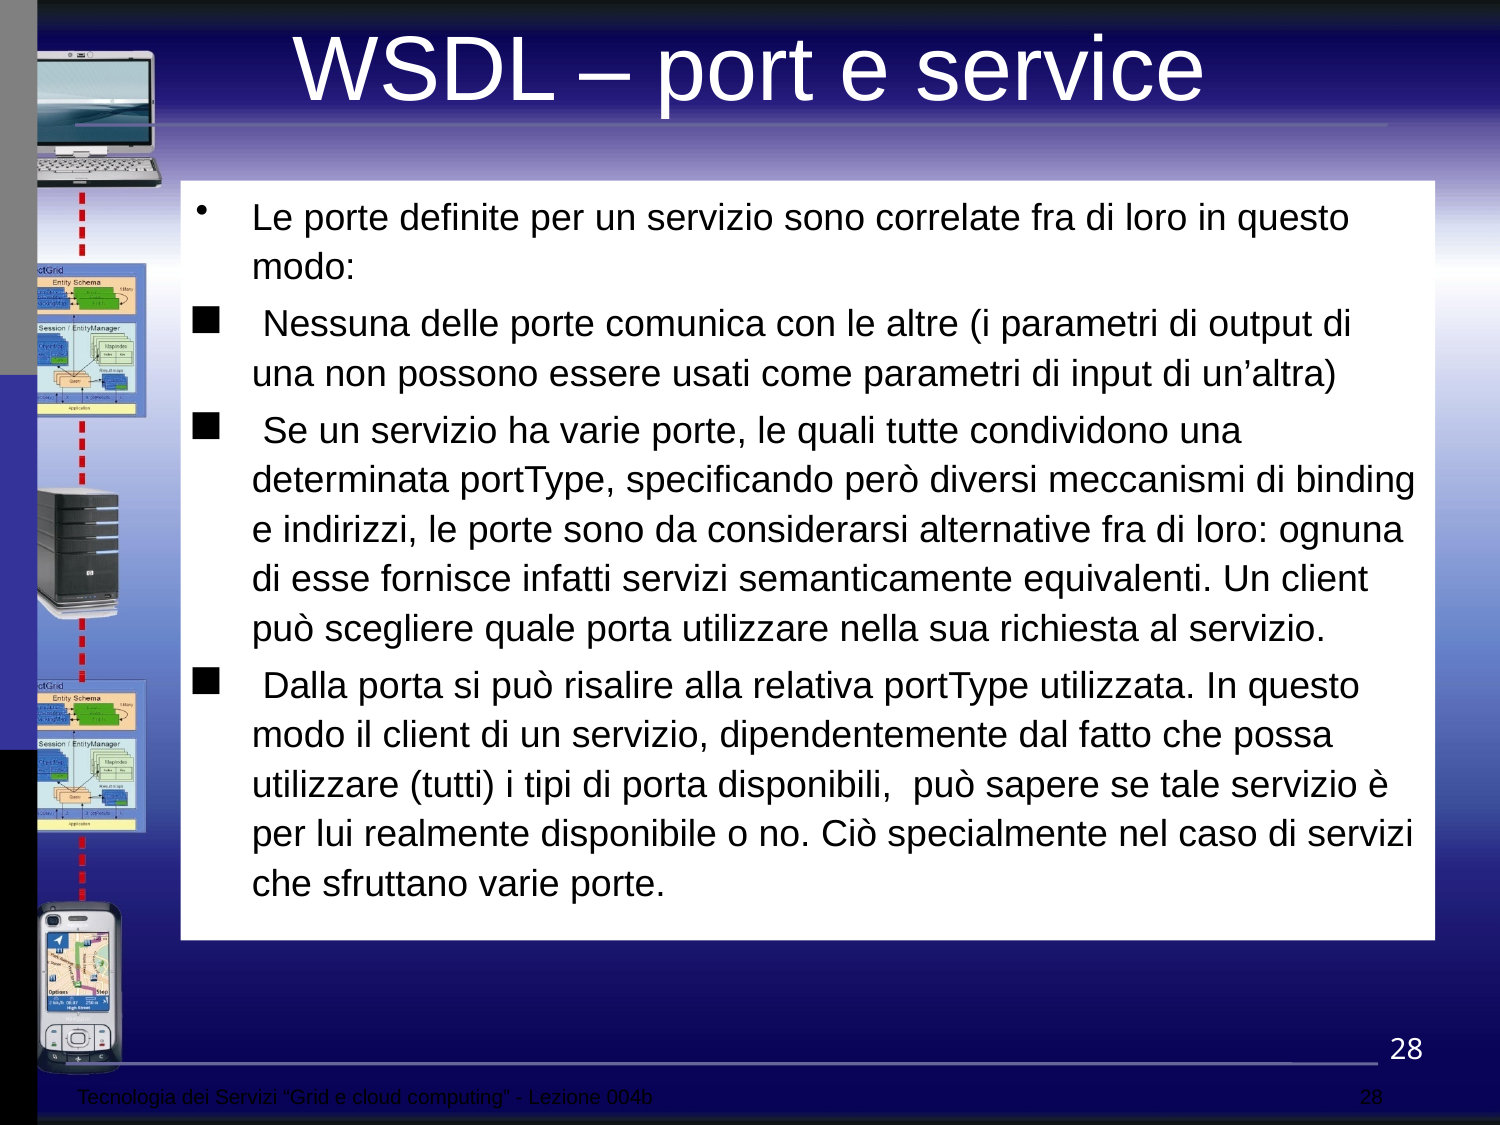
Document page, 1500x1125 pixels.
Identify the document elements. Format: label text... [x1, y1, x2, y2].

list Le porte definite per un servizio sono correlate fra di loro in questo modo: Nessuna delle porte comunica con le altre (i parametri di output di una non possono essere usati come parametri di input di un’altra) Se un servizio ha varie porte, le quali tutte condividono una determinata portType, specificando però diversi meccanismi di binding e indirizzi, le porte sono da considerarsi alternative fra di loro: ognuna di esse fornisce infatti servizi semanticamente equivalenti. Un client può scegliere quale porta utilizzare nella sua richiesta al servizio. Dalla porta si può risalire alla relativa portType utilizzata. In questo modo il client di un servizio, dipendentemente dal fatto che possa utilizzare (tutti) i tipi di porta disponibili, può sapere se tale servizio è per lui realmente disponibile o no. Ciò specialmente nel caso di servizi che sfruttano varie porte. [180, 180, 1436, 941]
title WSDL – port e service [74, 23, 1426, 106]
picture [38, 0, 1500, 1125]
